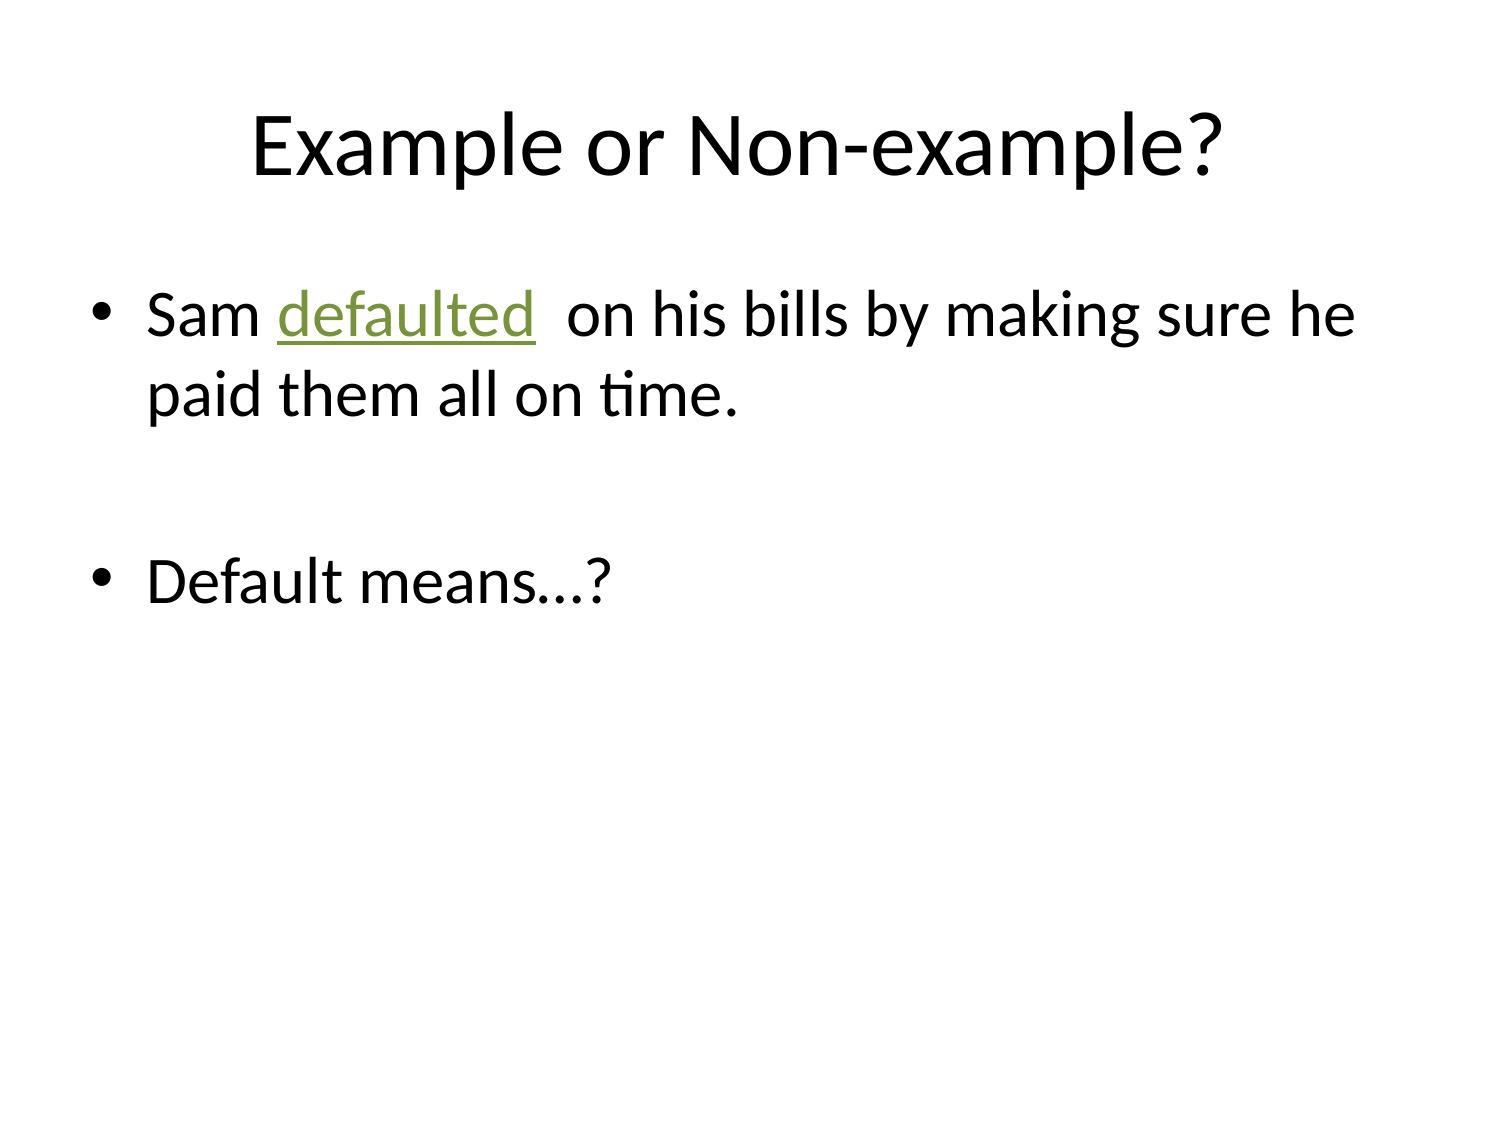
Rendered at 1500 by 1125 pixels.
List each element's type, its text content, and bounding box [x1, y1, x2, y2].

title Example or Non-example? [75, 45, 1425, 233]
list Sam defaulted on his bills by making sure he paid them all on time. Default means…? [75, 262, 1425, 1005]
